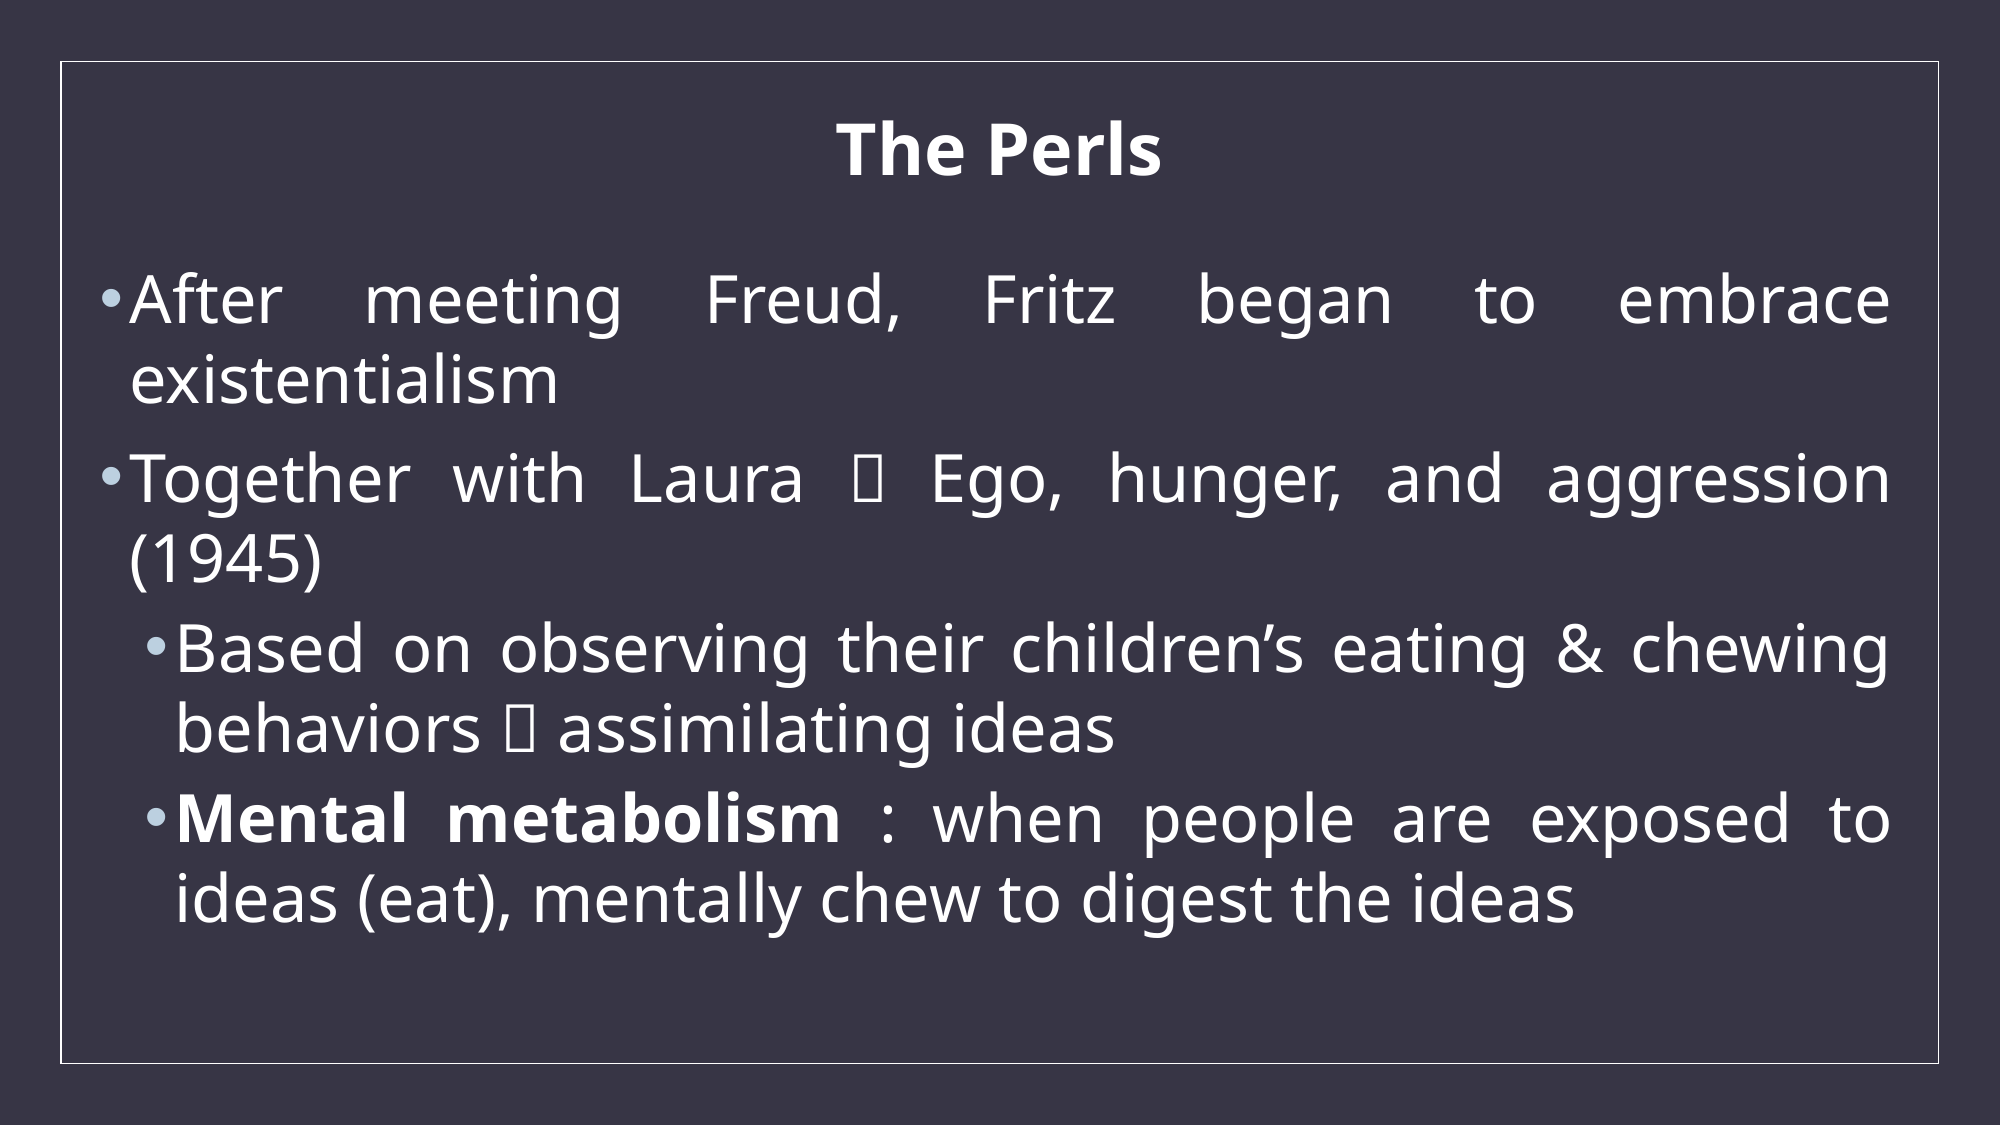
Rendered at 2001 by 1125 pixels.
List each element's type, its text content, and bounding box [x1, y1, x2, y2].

list After meeting Freud, Fritz began to embrace existentialism Together with Laura  Ego, hunger, and aggression (1945) Based on observing their children’s eating & chewing behaviors  assimilating ideas Mental metabolism : when people are exposed to ideas (eat), mentally chew to digest the ideas [84, 249, 1909, 1060]
title The Perls [174, 105, 1825, 199]
